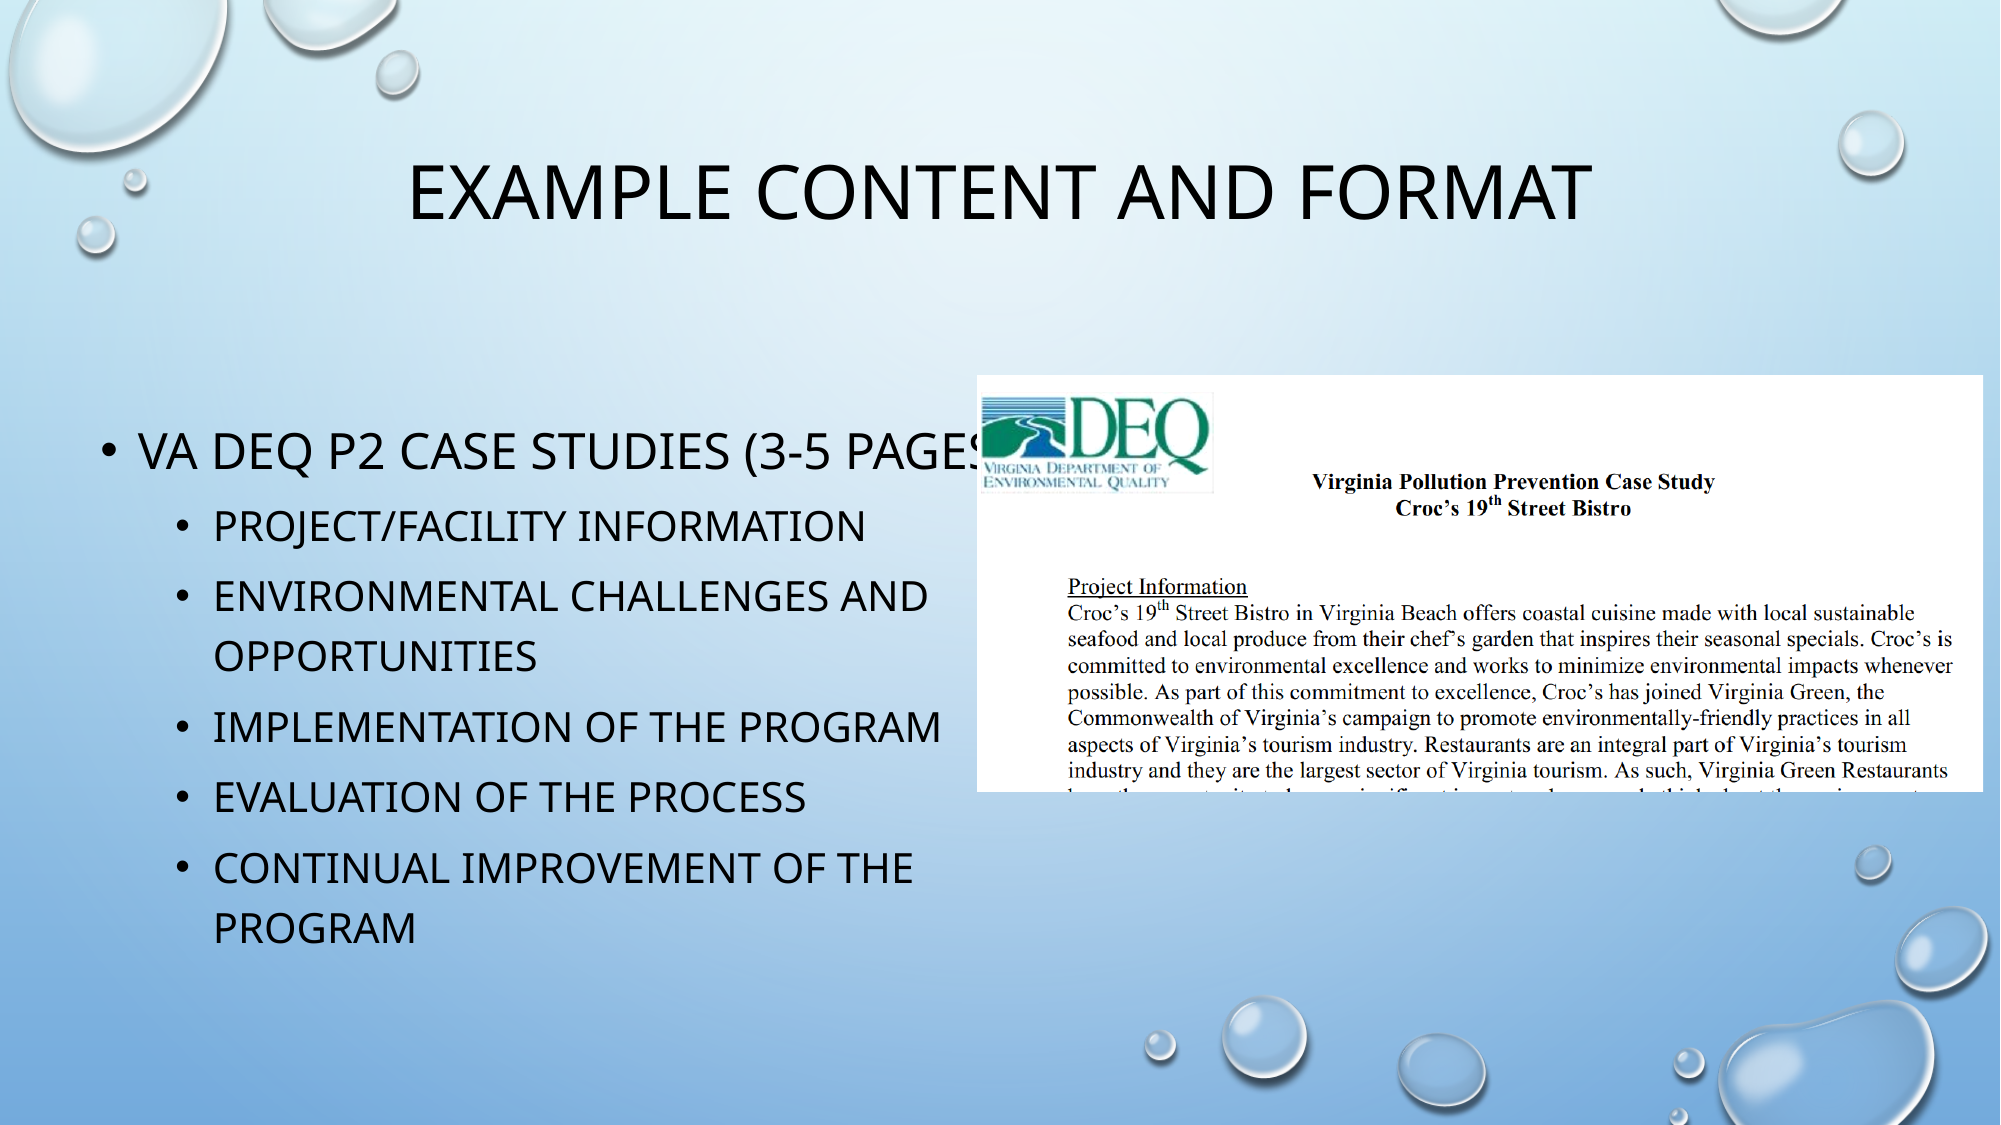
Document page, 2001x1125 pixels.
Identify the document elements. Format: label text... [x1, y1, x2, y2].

title Example content and format [149, 101, 1851, 289]
list VA DEQ P2 case studies (3-5 pages) Project/facility information Environmental Challenges and Opportunities Implementation of the Program Evaluation of the process Continual Improvement of the Program [85, 399, 1134, 1042]
picture [0, 0, 2000, 1125]
